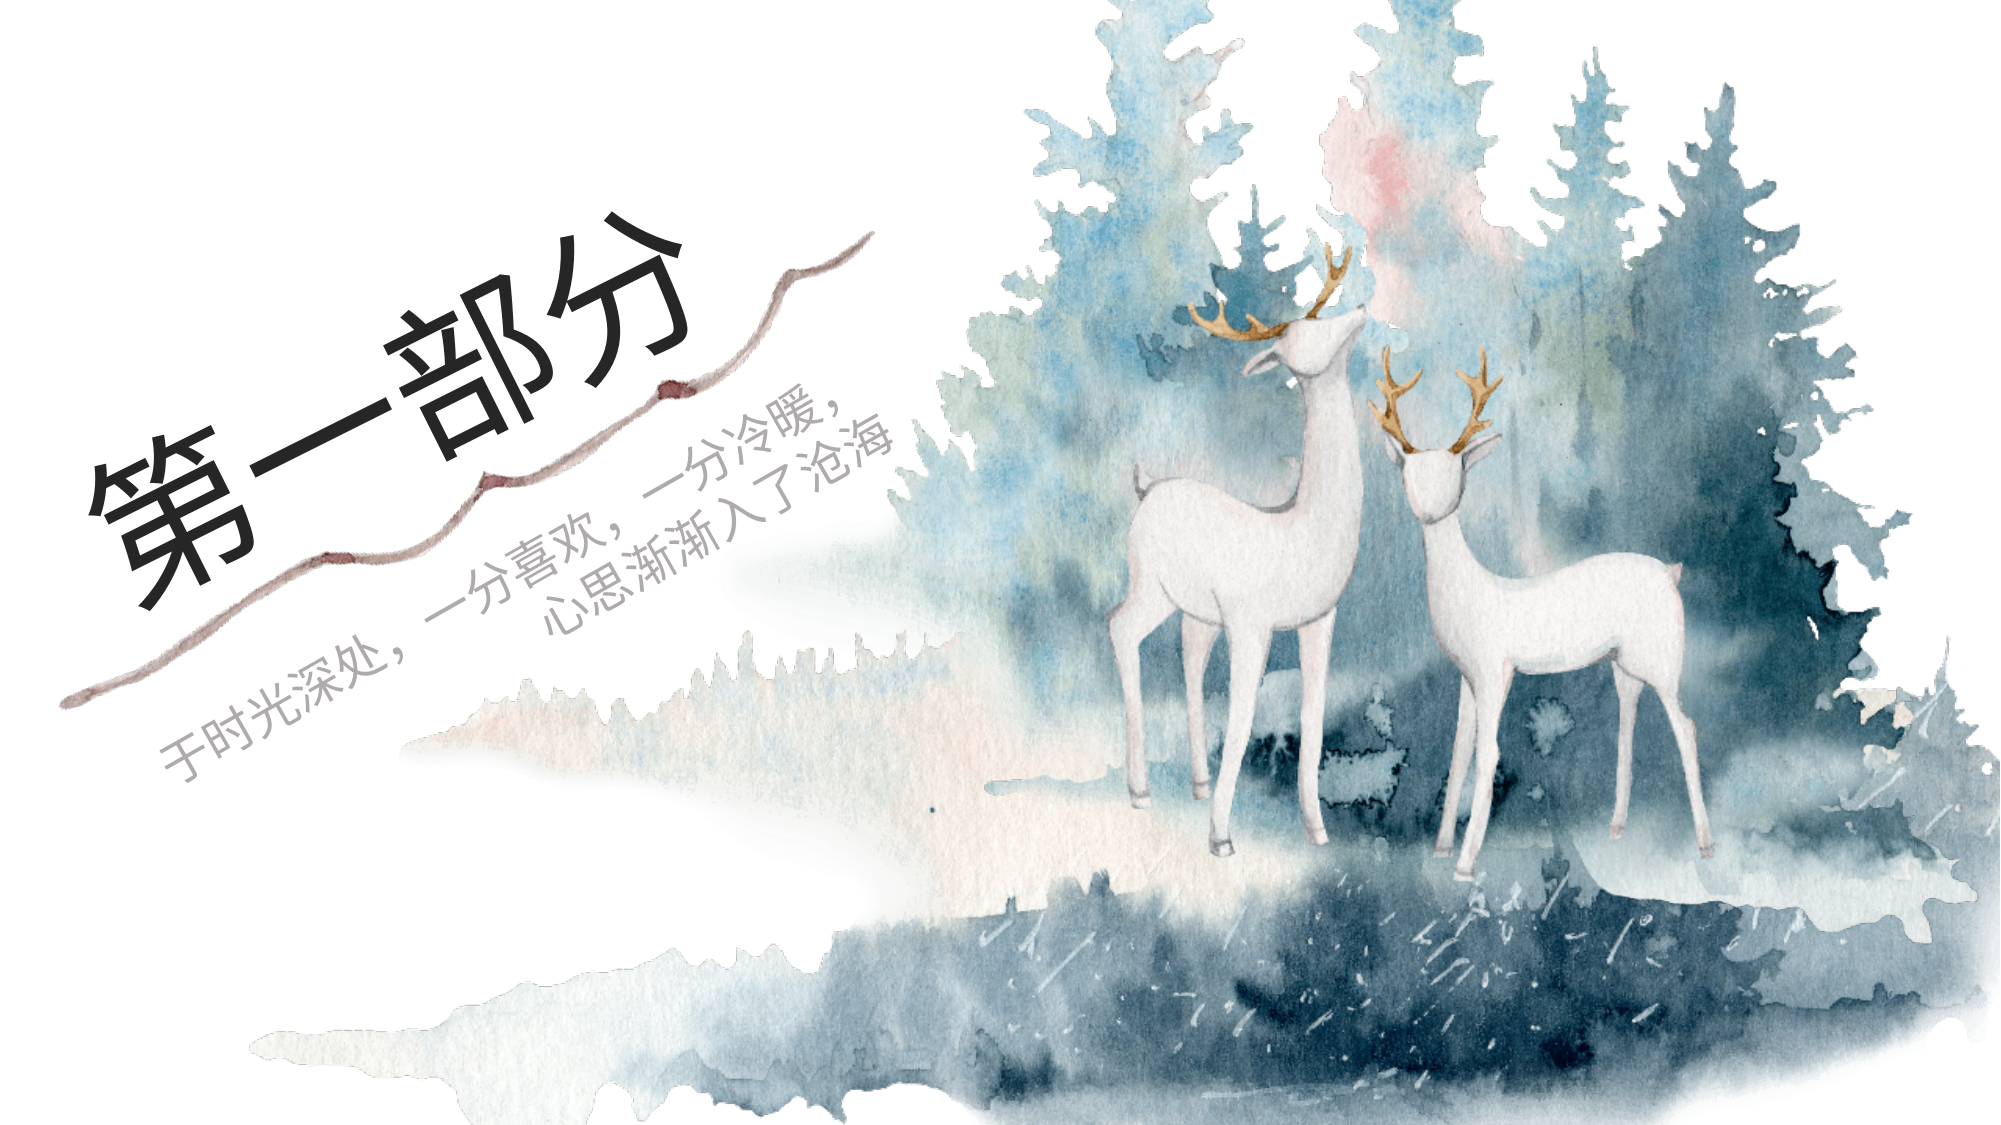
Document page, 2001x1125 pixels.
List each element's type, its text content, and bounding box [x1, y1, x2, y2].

text_box 于时光深处，一分喜欢，一分冷暖，心思渐渐入了沧海 [106, 720, 192, 877]
picture [36, 0, 2000, 1125]
text_box 第一部分 [35, 389, 175, 652]
